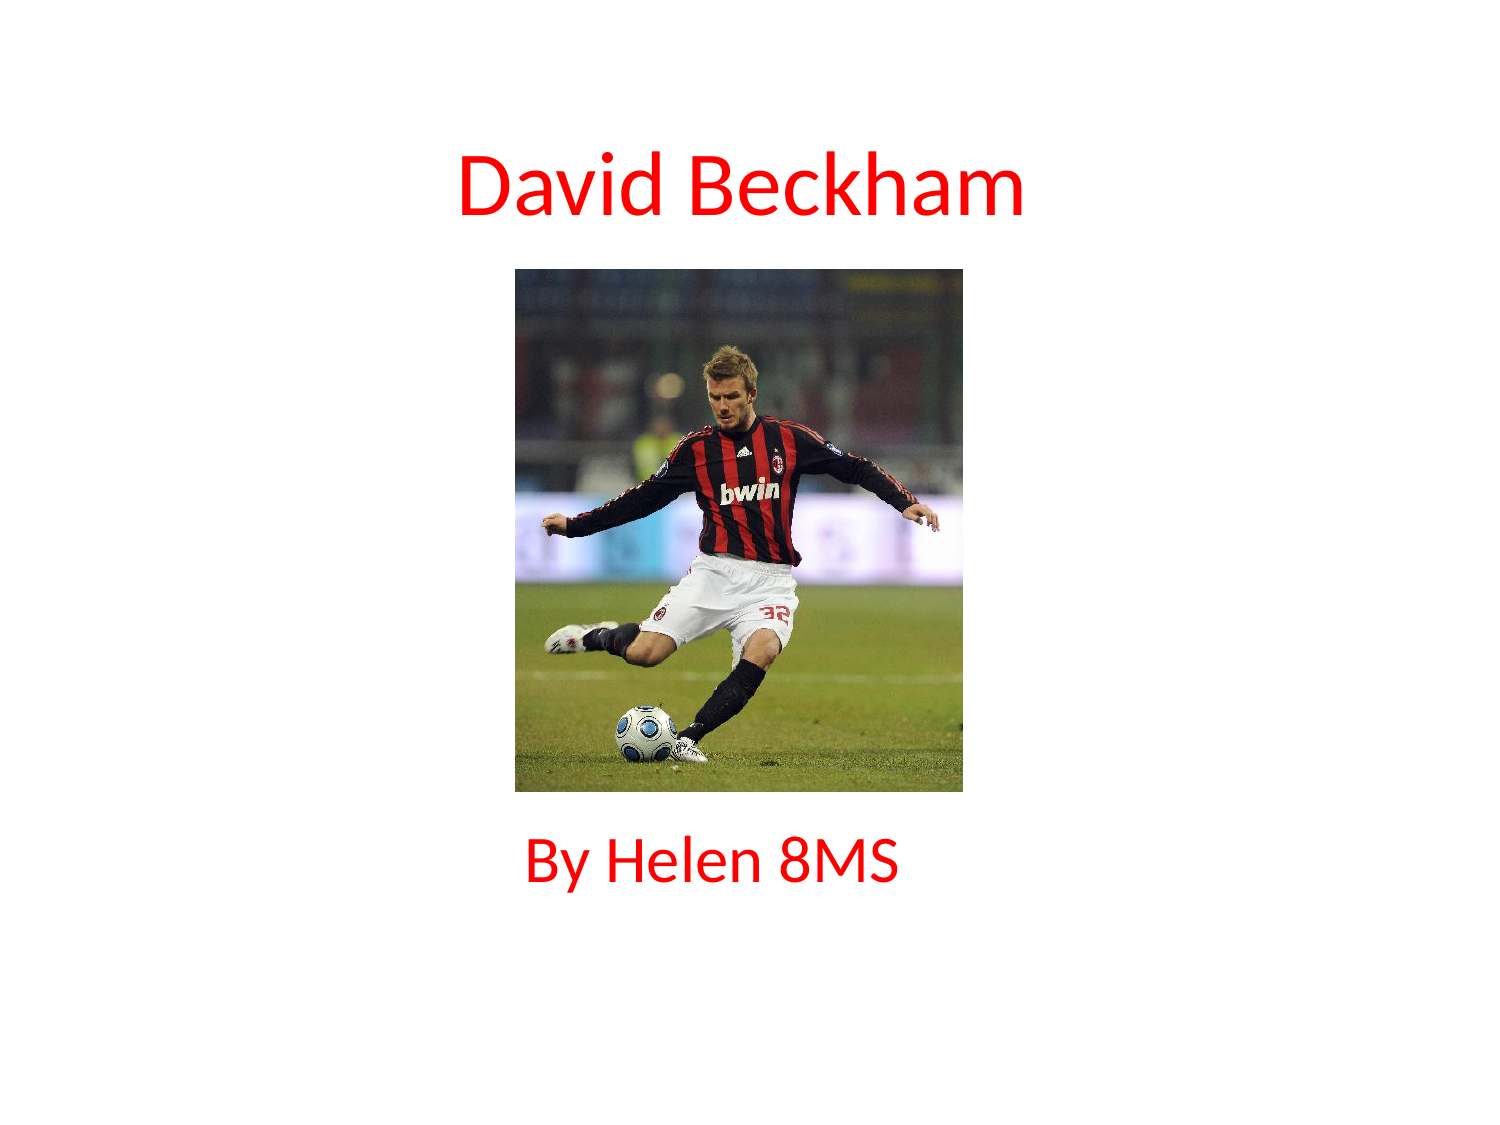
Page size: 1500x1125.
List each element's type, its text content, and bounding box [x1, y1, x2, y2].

picture [515, 269, 963, 792]
subtitle By Helen 8MS [187, 808, 1238, 1097]
title David Beckham [105, 58, 1381, 300]
